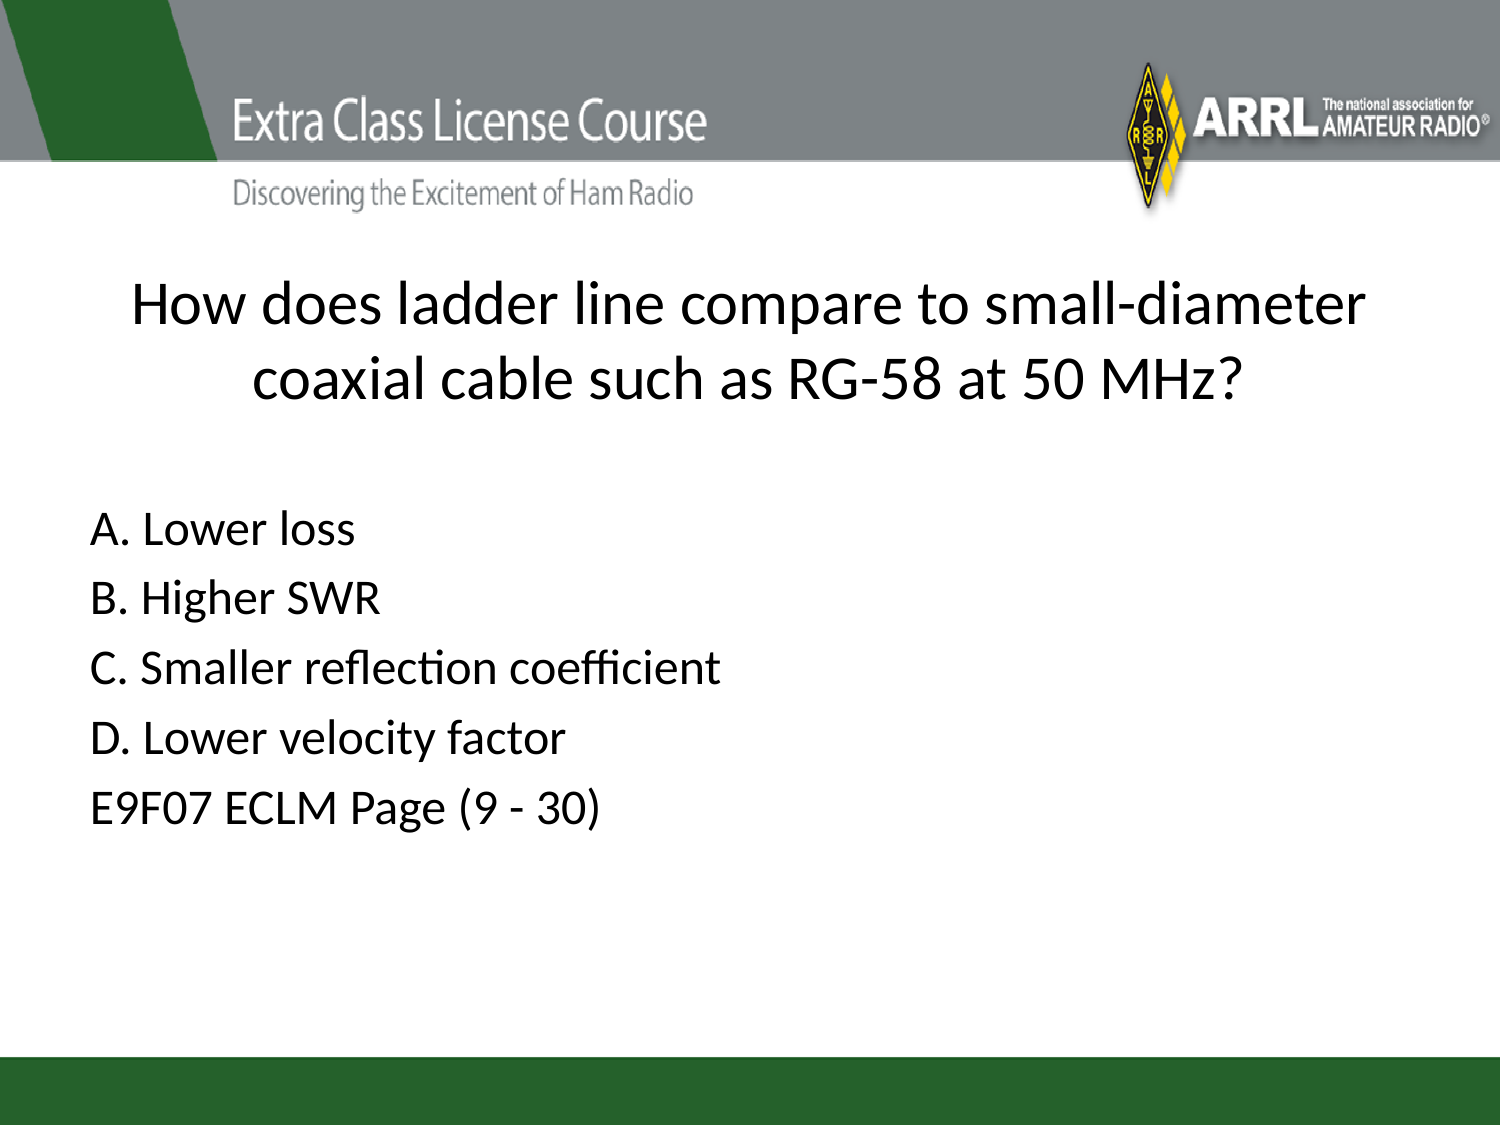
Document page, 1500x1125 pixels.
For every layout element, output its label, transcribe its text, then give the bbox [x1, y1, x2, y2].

picture [0, 0, 1500, 1125]
title How does ladder line compare to small-diameter coaxial cable such as RG-58 at 50 MHz? [75, 254, 1425, 435]
list A. Lower loss B. Higher SWR C. Smaller reflection coefficient D. Lower velocity factor E9F07 ECLM Page (9 - 30) [75, 487, 1425, 1005]
